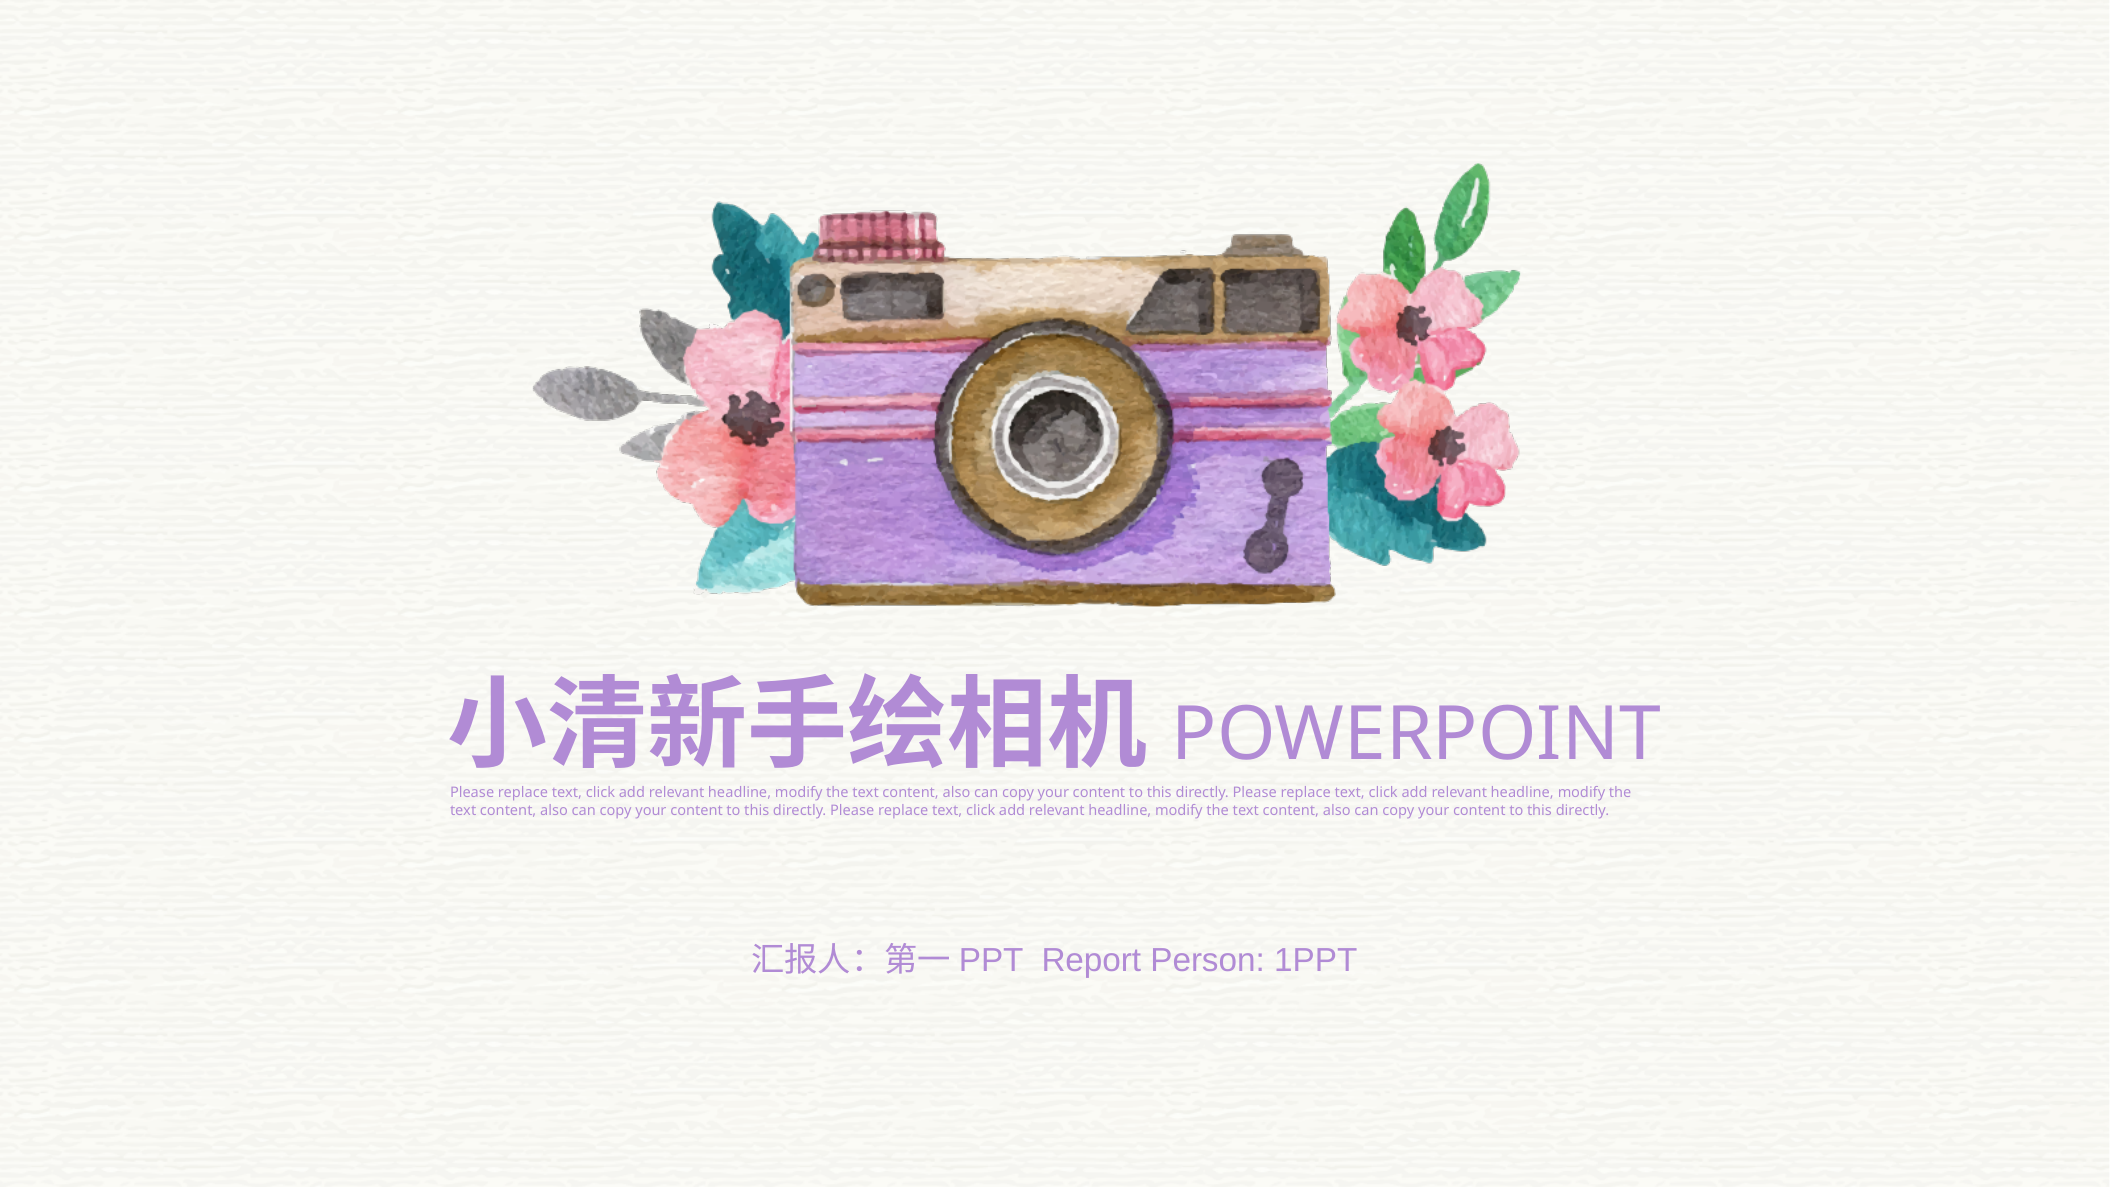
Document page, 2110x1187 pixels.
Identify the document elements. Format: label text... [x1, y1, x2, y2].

picture [0, 0, 2110, 1187]
text_box 小清新手绘相机POWERPOINT [434, 659, 1675, 780]
text_box Please replace text, click add relevant headline, modify the text content, also can copy your content to this directly. Please replace text, click add relevant headline, modify the text content, also can copy your content to this directly. Please replace text, click add relevant headline, modify the text content, also can copy your content to this directly. [450, 782, 1660, 818]
text_box 汇报人：第一PPT Report Person: 1PPT [682, 938, 1427, 979]
